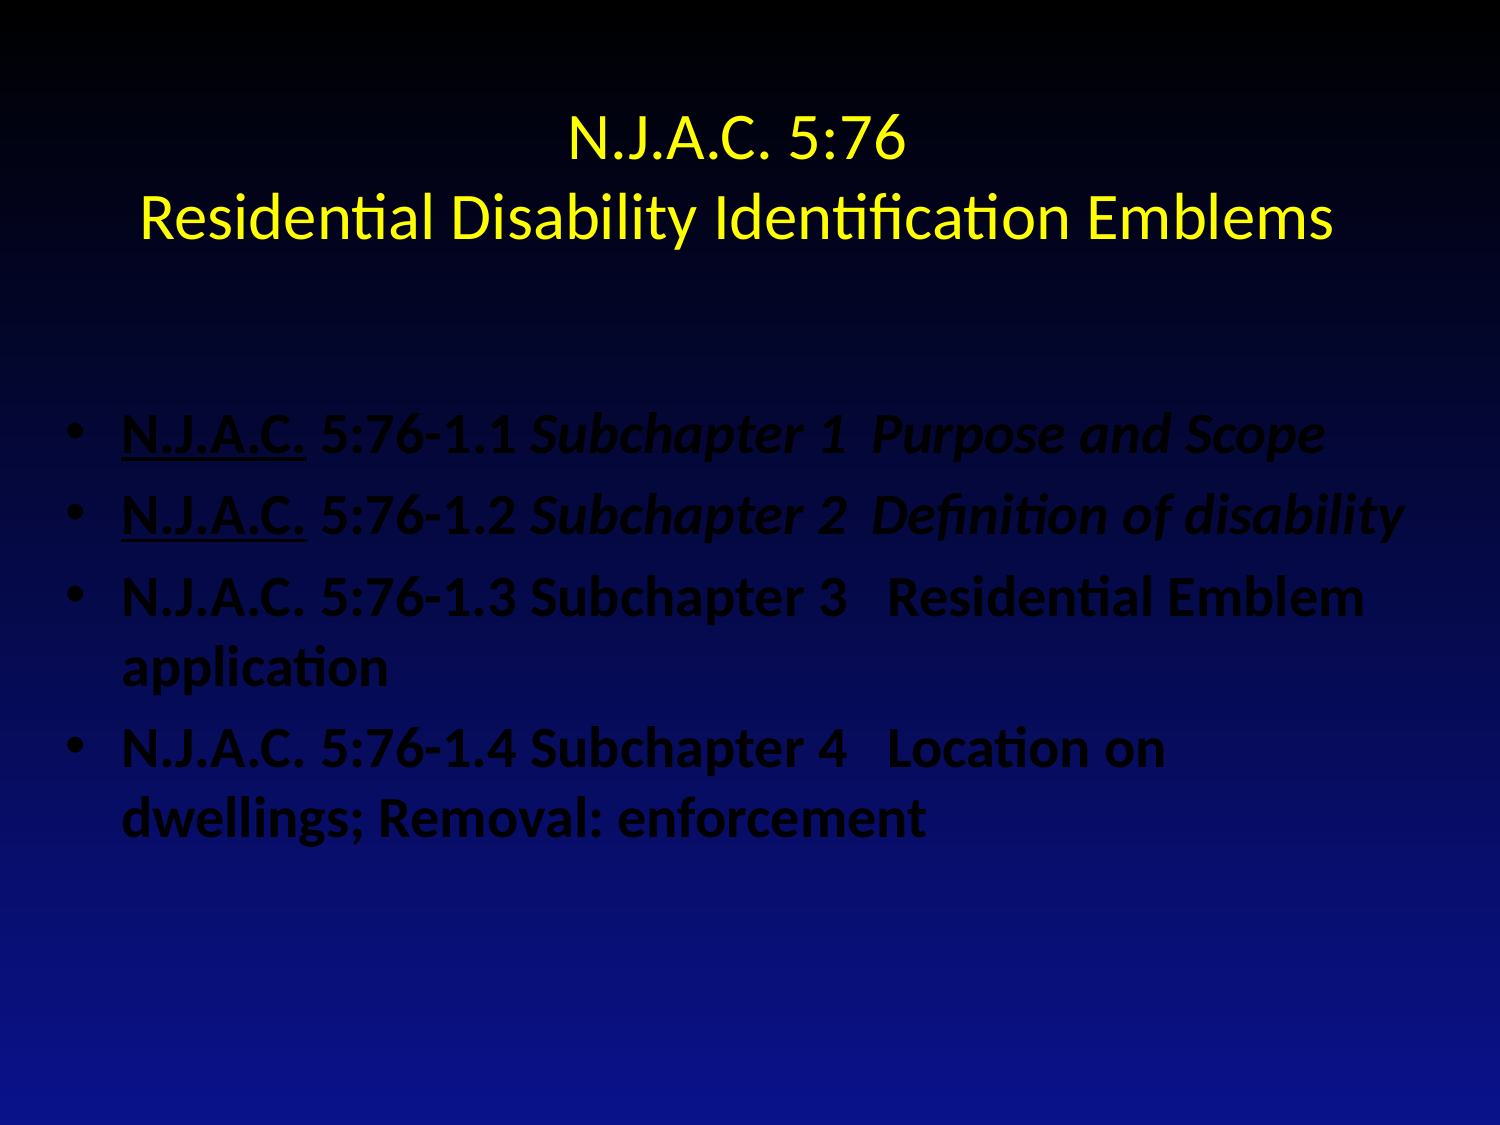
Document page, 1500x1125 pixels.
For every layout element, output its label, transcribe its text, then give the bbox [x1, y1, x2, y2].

list N.J.A.C. 5:76-1.1 Subchapter 1 Purpose and Scope N.J.A.C. 5:76-1.2 Subchapter 2 Definition of disability N.J.A.C. 5:76-1.3 Subchapter 3 Residential Emblem application N.J.A.C. 5:76-1.4 Subchapter 4 Location on dwellings; Removal: enforcement [50, 387, 1438, 956]
title N.J.A.C. 5:76 Residential Disability Identification Emblems [50, 45, 1425, 300]
